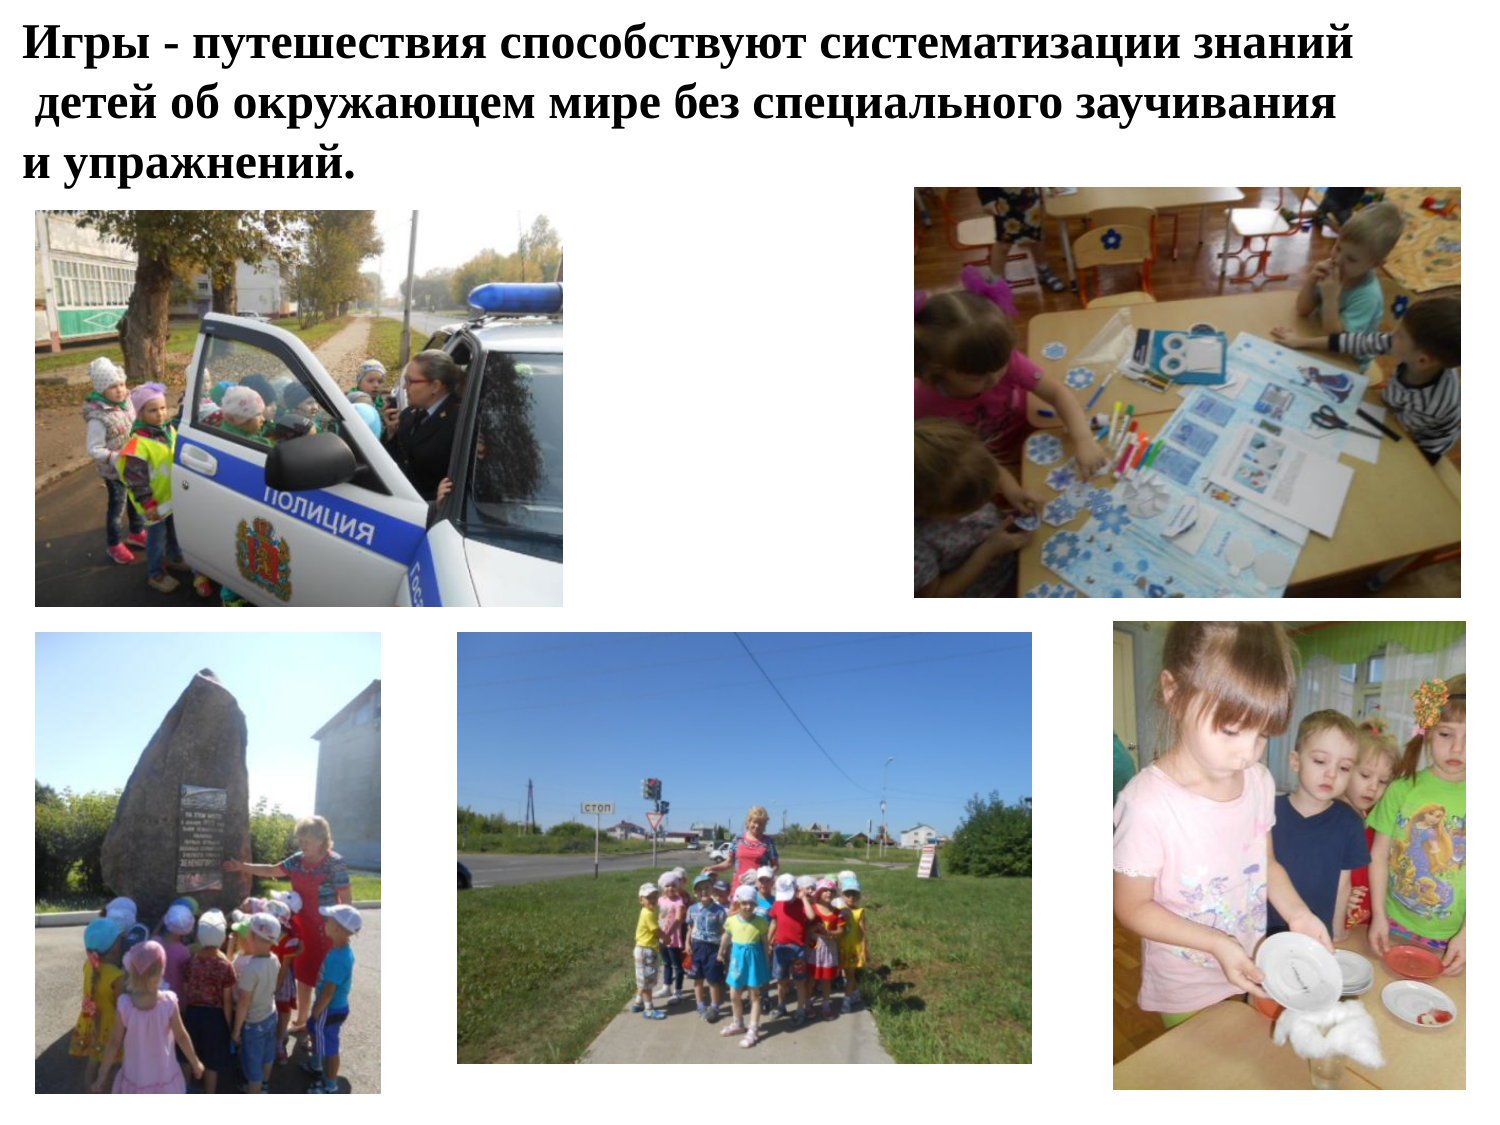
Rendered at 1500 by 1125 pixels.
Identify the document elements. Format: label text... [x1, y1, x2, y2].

picture [1113, 620, 1466, 1091]
text_box Игры - путешествия способствуют систематизации знаний детей об окружающем мире без специального заучивания и упражнений. [7, 0, 1370, 196]
picture [34, 210, 563, 607]
picture [913, 187, 1462, 598]
picture [456, 632, 1032, 1064]
picture [34, 632, 381, 1094]
